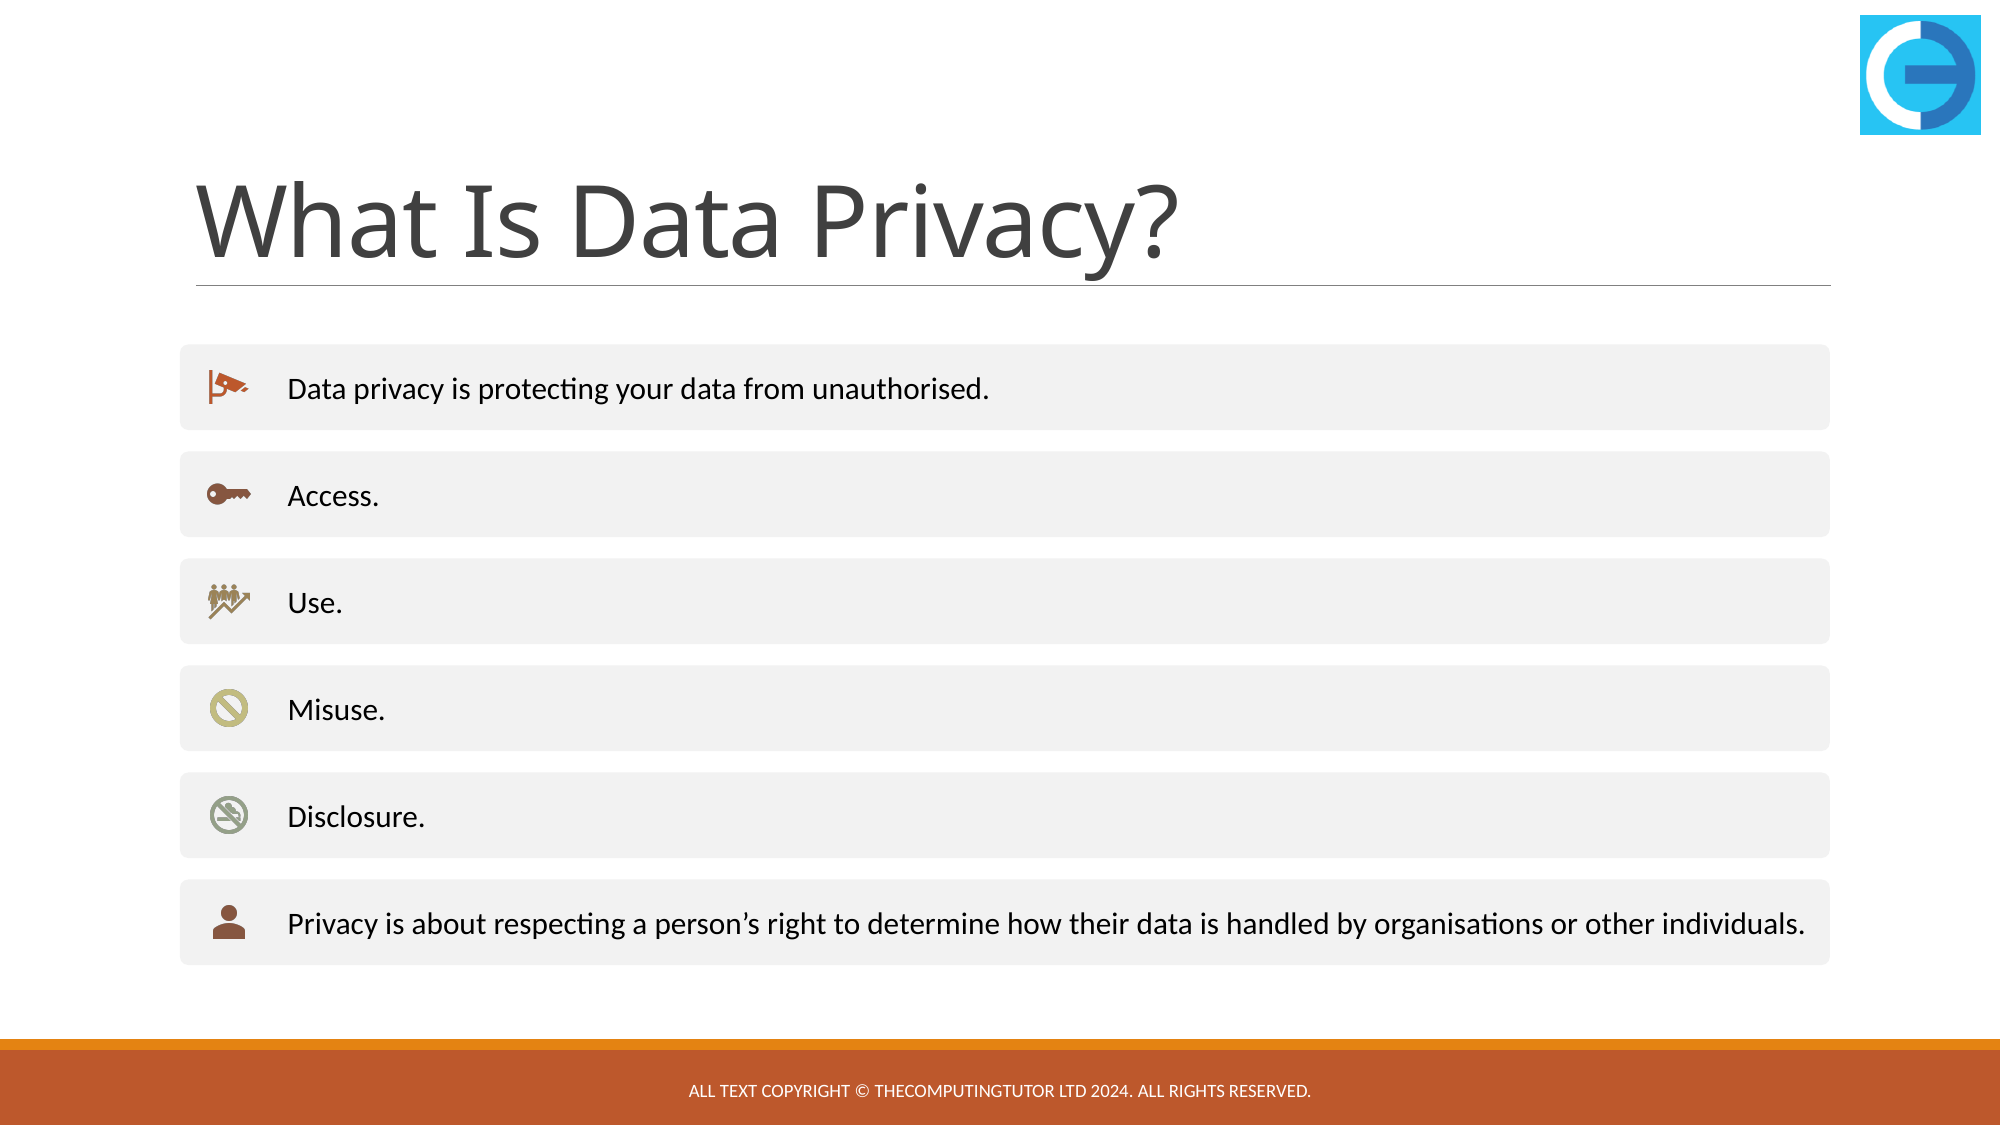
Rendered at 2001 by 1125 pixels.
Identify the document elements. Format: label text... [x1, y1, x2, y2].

footer All text copyright © TheComputingTutor Ltd 2024. All rights Reserved. [604, 1059, 1396, 1120]
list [179, 343, 1831, 966]
title What Is Data Privacy? [180, 47, 1830, 285]
picture [1860, 15, 1981, 135]
